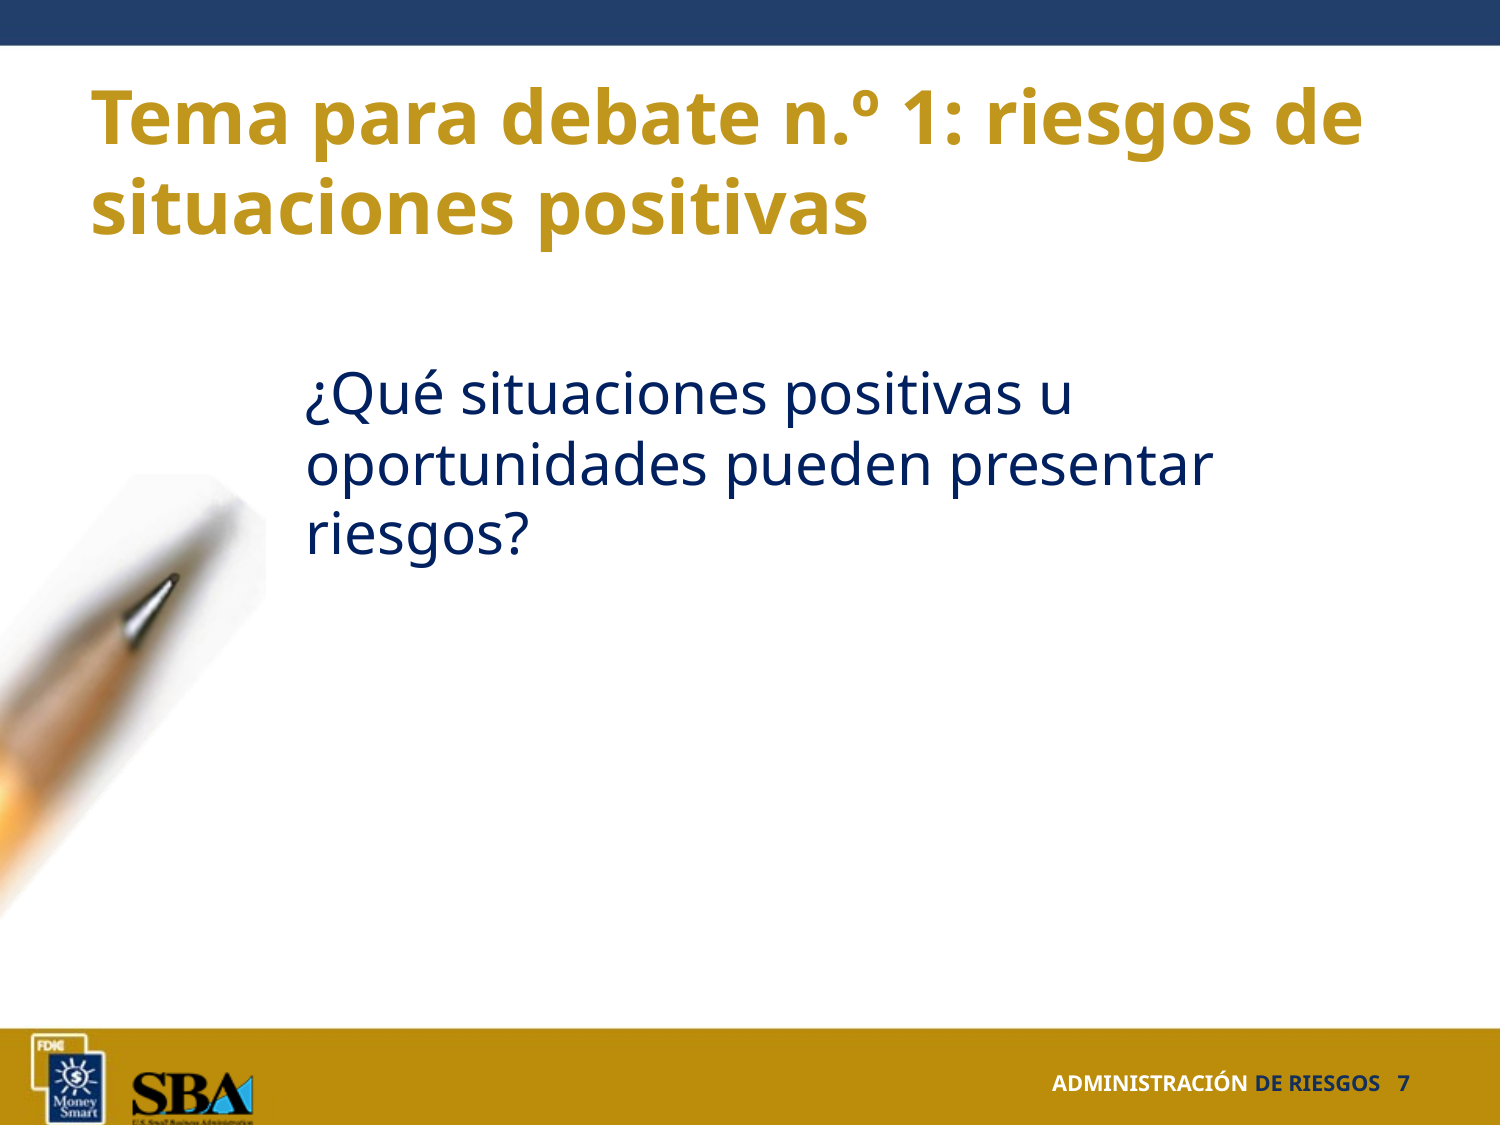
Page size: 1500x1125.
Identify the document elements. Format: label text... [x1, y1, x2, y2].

title Tema para debate n.º 1: riesgos de situaciones positivas [74, 62, 1426, 163]
list ¿Qué situaciones positivas u oportunidades pueden presentar riesgos? [74, 249, 1426, 951]
picture [0, 0, 1500, 1125]
